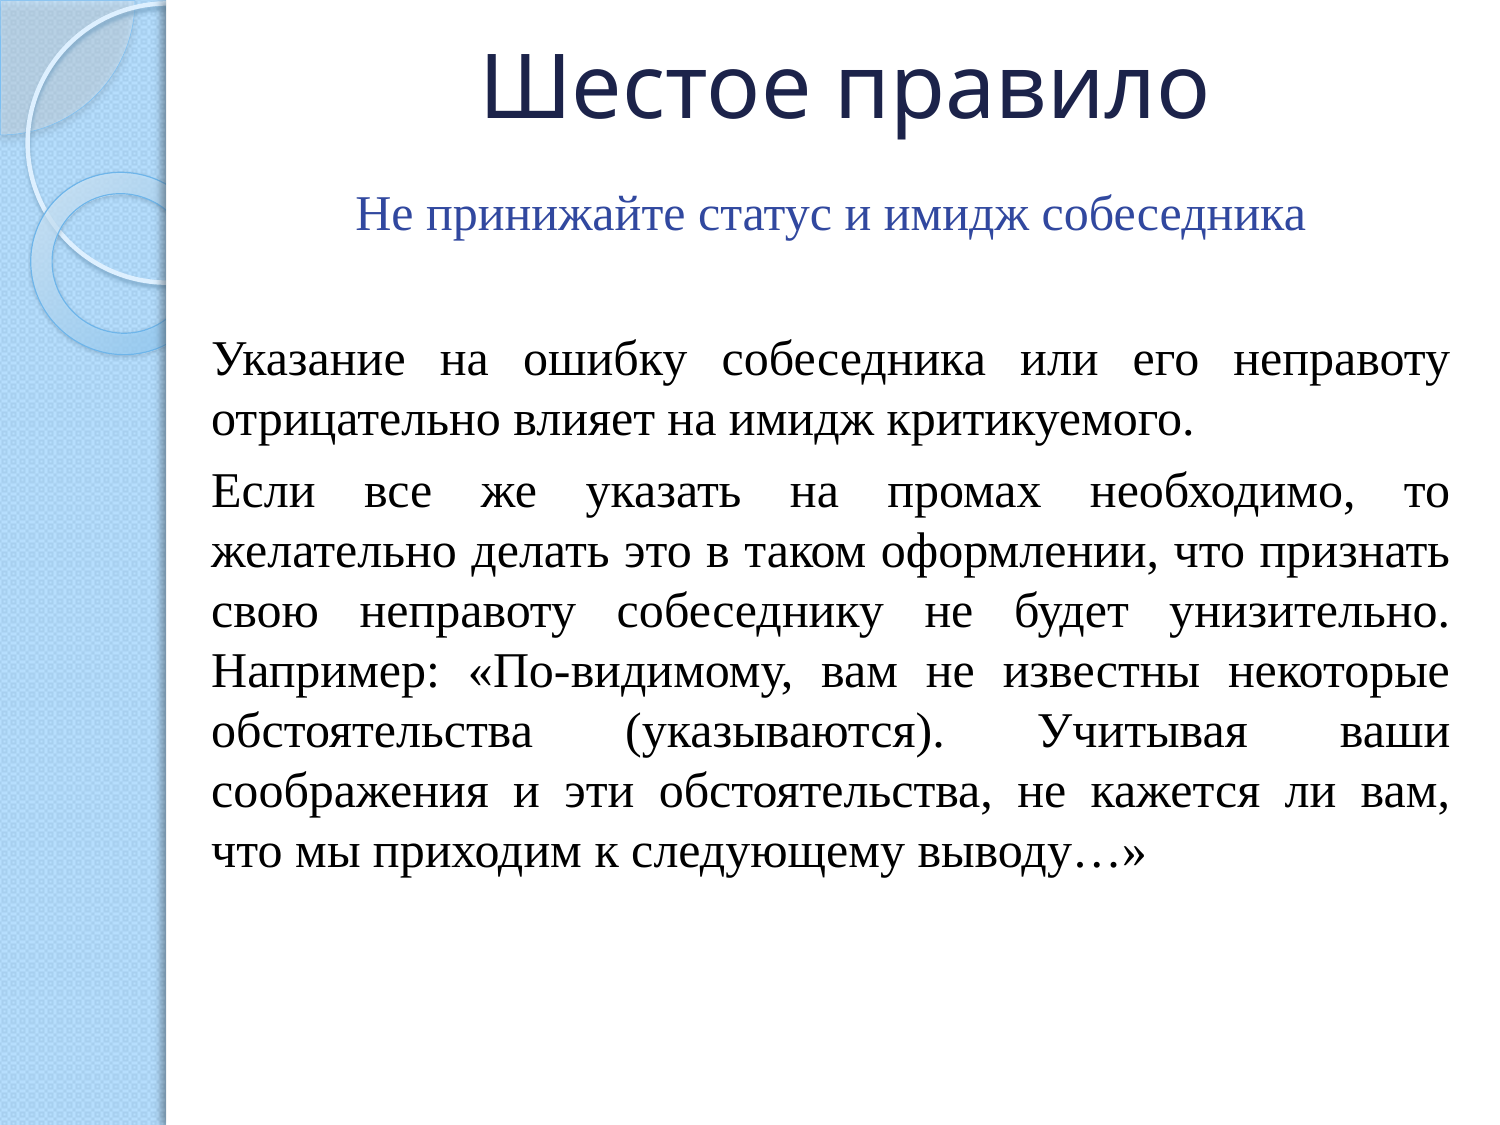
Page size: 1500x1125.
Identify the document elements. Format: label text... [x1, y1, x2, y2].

list Не принижайте статус и имидж собеседника Указание на ошибку собеседника или его неправоту отрицательно влияет на имидж критикуемого. Если все же указать на промах необходимо, то желательно делать это в таком оформлении, что признать свою неправоту собеседнику не будет унизительно. Например: «По-видимому, вам не известны некоторые обстоятельства (указываются). Учитывая ваши соображения и эти обстоятельства, не кажется ли вам, что мы приходим к следующему выводу…» [183, 172, 1466, 1025]
title Шестое правило [230, 19, 1461, 147]
